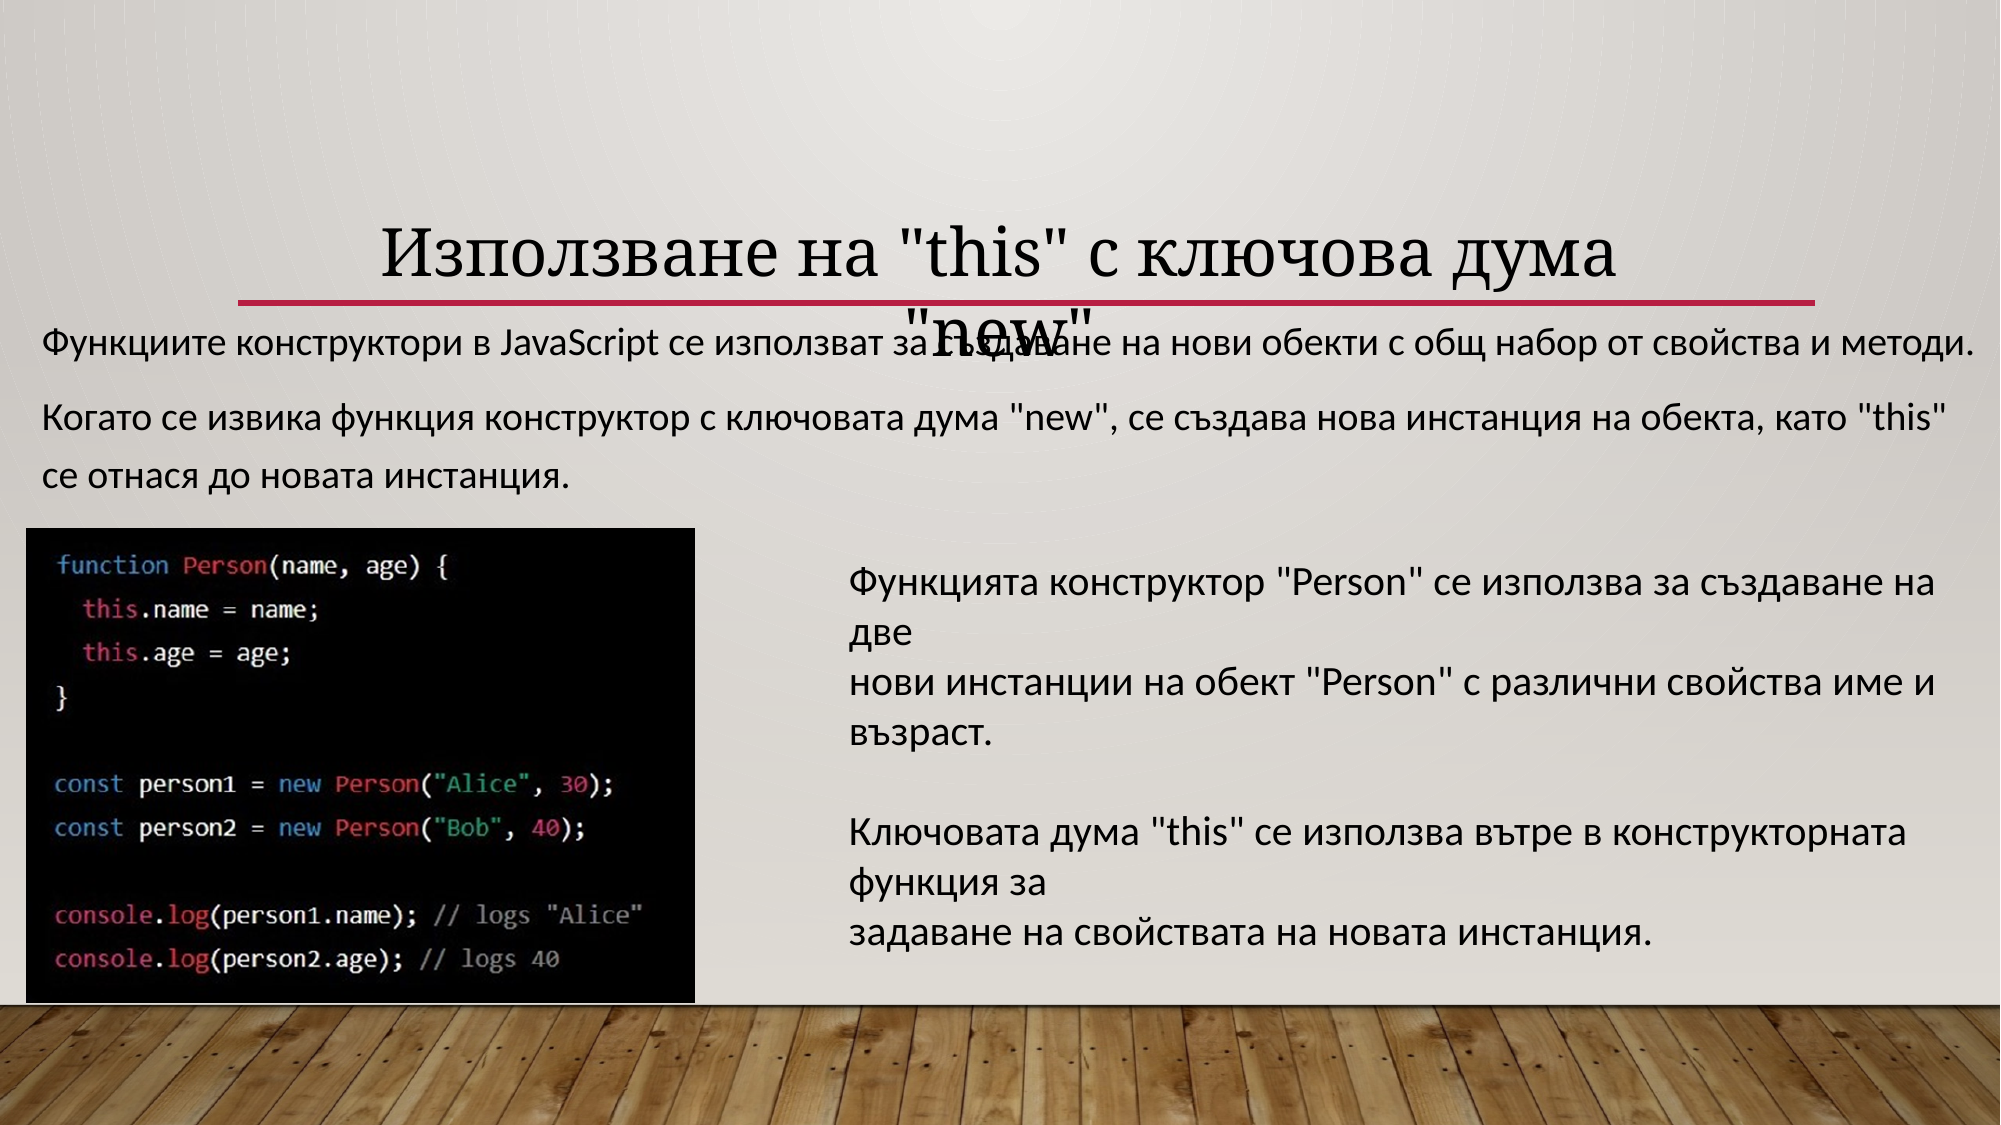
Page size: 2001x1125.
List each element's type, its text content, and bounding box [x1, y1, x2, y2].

text_box Функцията конструктор "Person" се използва за създаване на две нови инстанции на обект "Person" с различни свойства име и възраст. Ключовата дума "this" се използва вътре в конструкторната функция за задаване на свойствата на новата инстанция. [834, 546, 1974, 1007]
list Функциите конструктори в JavaScript се използват за създаване на нови обекти с общ набор от свойства и методи. Когато се извика функция конструктор с ключовата дума "new", се създава нова инстанция на обекта, като "this" се отнася до новата инстанция. [26, 298, 2000, 547]
picture [26, 527, 696, 1003]
text_box Използване на "this" с ключова дума "new" [299, 202, 1701, 378]
picture [0, 1005, 2000, 1125]
